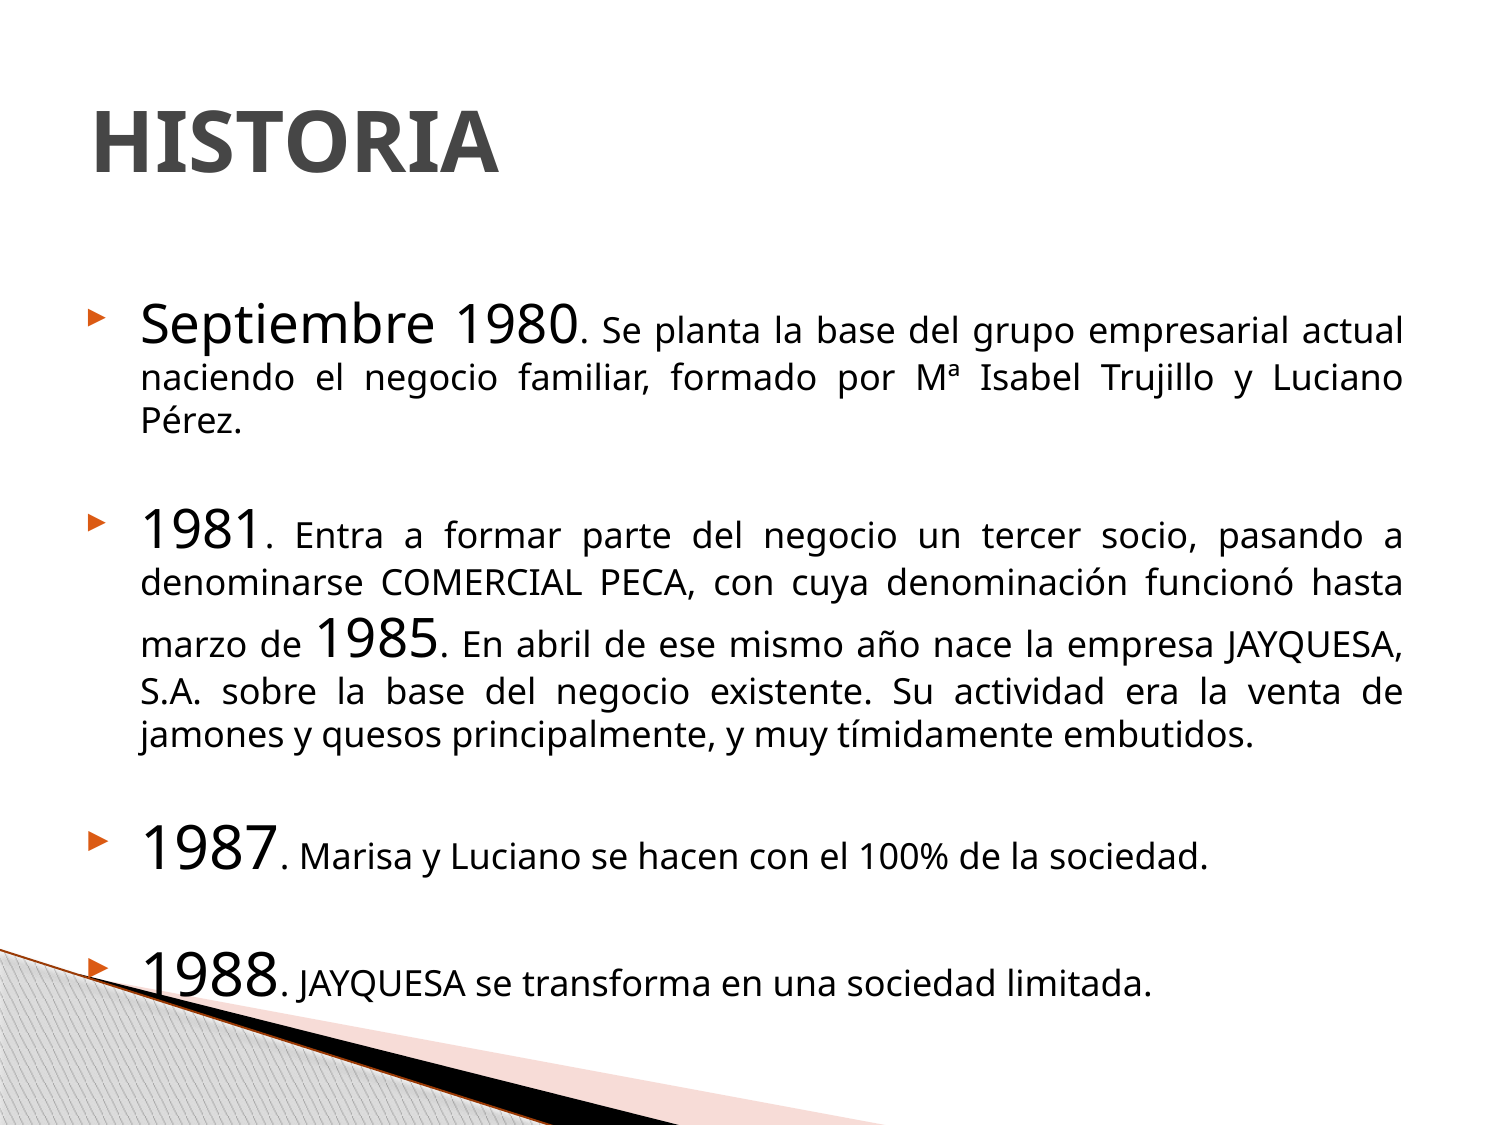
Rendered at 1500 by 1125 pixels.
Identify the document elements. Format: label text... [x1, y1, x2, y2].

title HISTORIA [75, 45, 1425, 233]
list Septiembre 1980. Se planta la base del grupo empresarial actual naciendo el negocio familiar, formado por Mª Isabel Trujillo y Luciano Pérez. 1981. Entra a formar parte del negocio un tercer socio, pasando a denominarse COMERCIAL PECA, con cuya denominación funcionó hasta marzo de 1985. En abril de ese mismo año nace la empresa JAYQUESA, S.A. sobre la base del negocio existente. Su actividad era la venta de jamones y quesos principalmente, y muy tímidamente embutidos. 1987. Marisa y Luciano se hacen con el 100% de la sociedad. 1988. JAYQUESA se transforma en una sociedad limitada. [70, 281, 1421, 1032]
